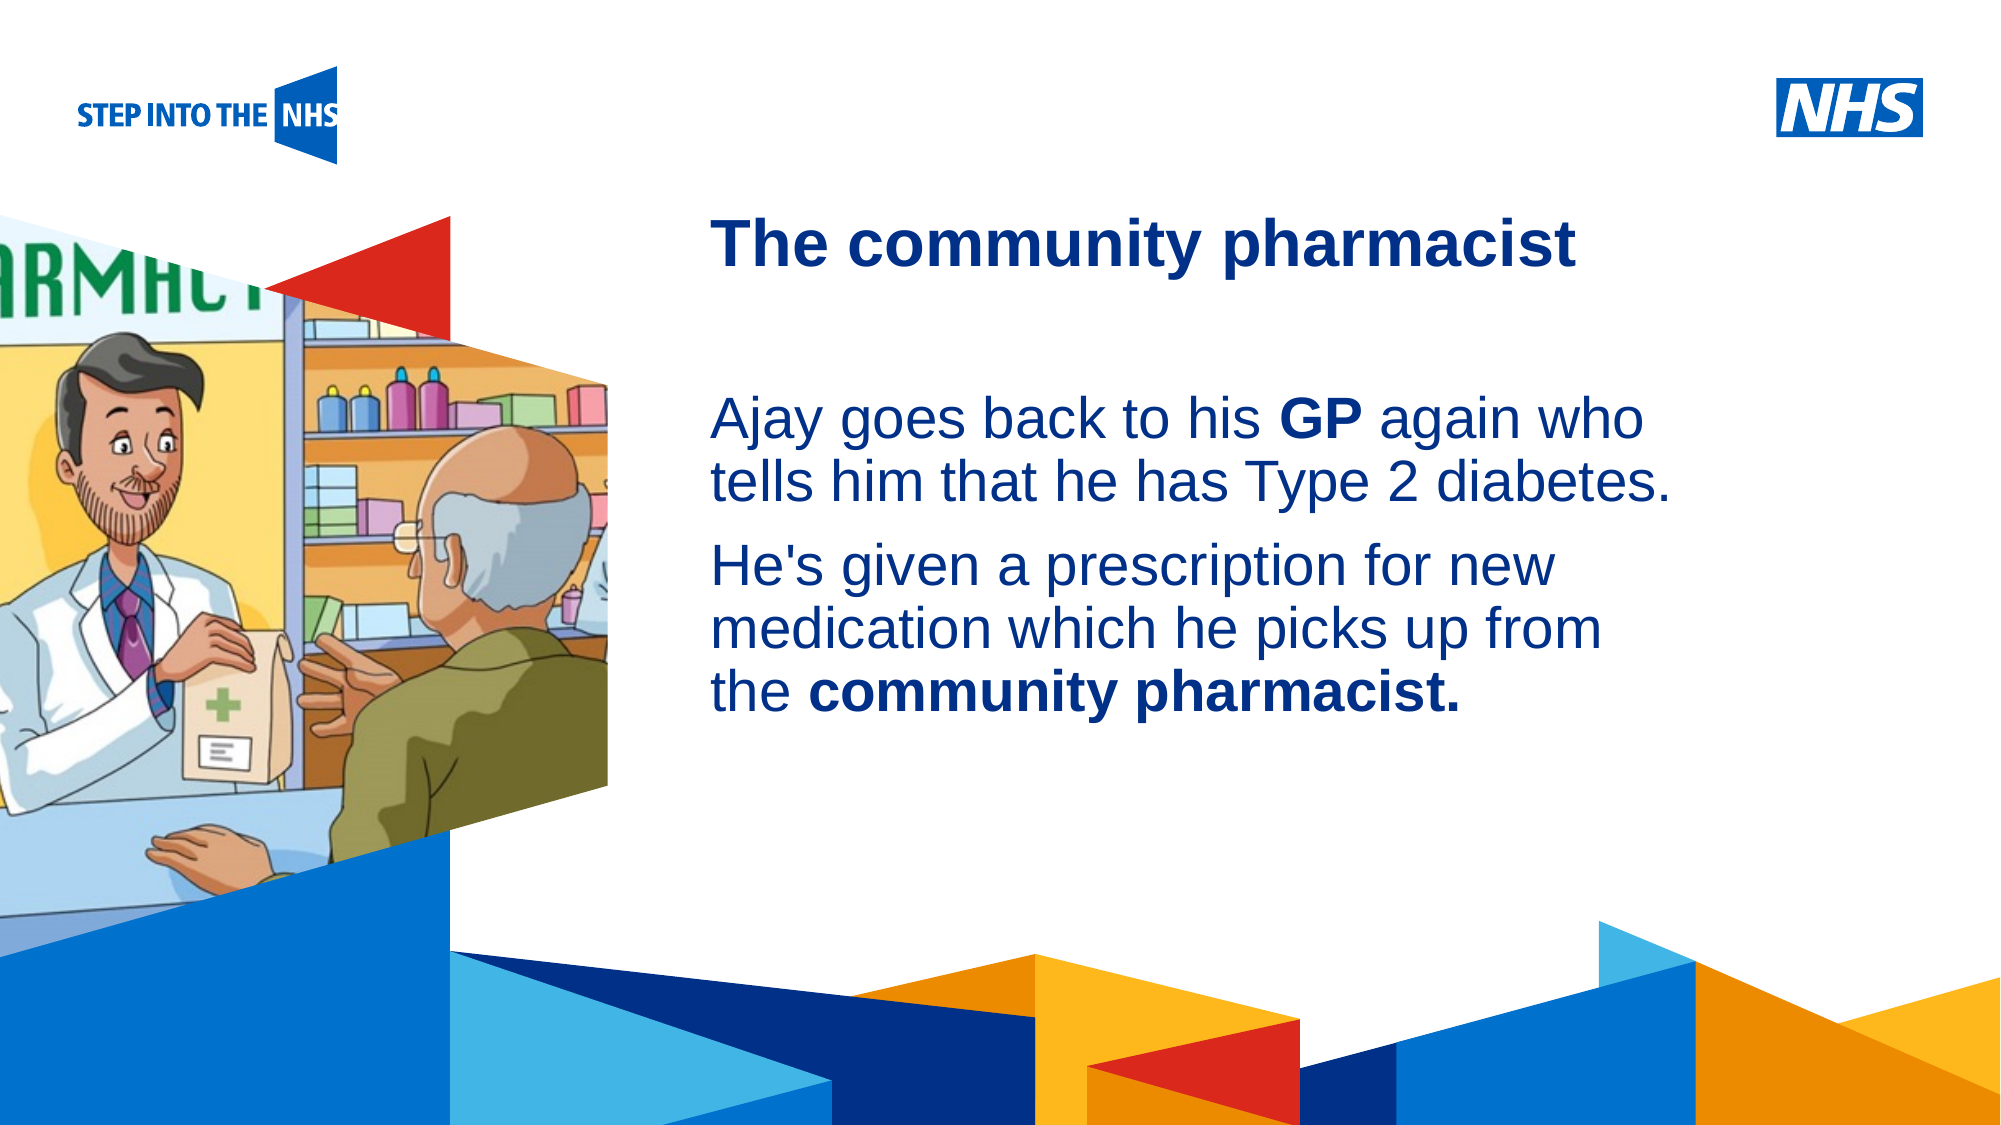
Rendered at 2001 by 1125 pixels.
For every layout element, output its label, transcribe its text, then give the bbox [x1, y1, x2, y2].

picture [0, 214, 608, 958]
list Ajay goes back to his GP again who tells him that he has Type 2 diabetes. He's given a prescription for new medication which he picks up from the community pharmacist. [710, 388, 1767, 958]
title The community pharmacist [710, 208, 1672, 296]
